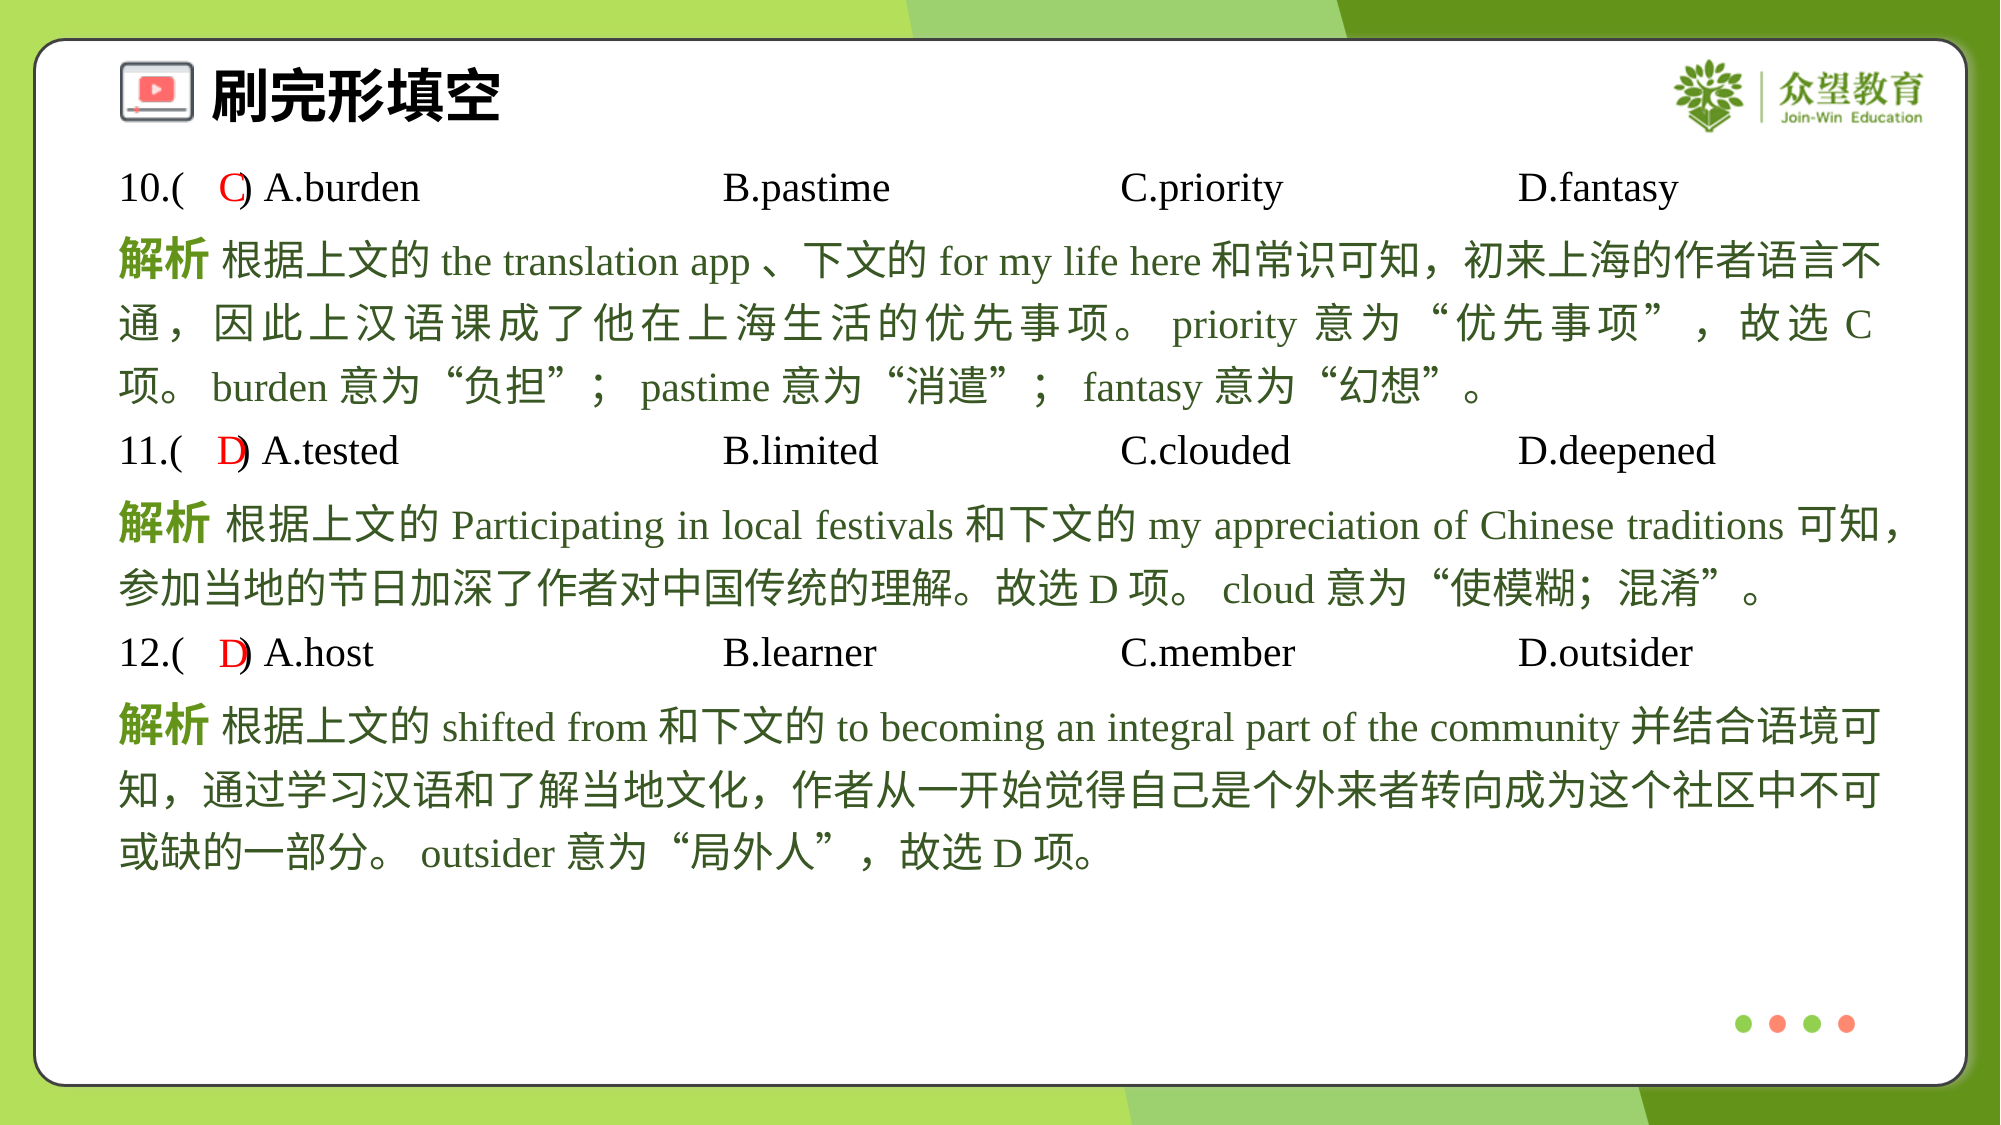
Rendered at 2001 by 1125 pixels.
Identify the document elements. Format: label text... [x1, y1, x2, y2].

text_box 10.( ) A.burden B.pastime C.priority D.fantasy [252, 146, 1883, 204]
text_box 解析 根据上文的the translation app、下文的for my life here和常识可知，初来上海的作者语言不通，因此上汉语课成了他在上海生活的优先事项。priority意为“优先事项”，故选C项。burden意为“负担”；pastime意为“消遣”；fantasy意为“幻想”。 [118, 215, 1883, 405]
picture [0, 0, 2000, 1125]
text_box 12.( ) A.host B.learner C.member D.outsider [254, 612, 1883, 670]
text_box C [213, 146, 252, 205]
text_box D [212, 410, 252, 469]
text_box 11.( ) A.tested B.limited C.clouded D.deepened [252, 410, 1883, 468]
text_box 10.( ) A.burden B.pastime C.priority D.fantasy [118, 146, 213, 204]
text_box 解析 根据上文的Participating in local festivals和下文的my appreciation of Chinese traditions可知，参加当地的节日加深了作者对中国传统的理解。故选D项。cloud意为“使模糊；混淆”。 [118, 480, 1883, 607]
text_box 12.( ) A.host B.learner C.member D.outsider [118, 612, 213, 670]
text_box D [213, 612, 254, 671]
text_box 11.( ) A.tested B.limited C.clouded D.deepened [118, 410, 212, 468]
text_box 解析 根据上文的shifted from和下文的to becoming an integral part of the community并结合语境可知，通过学习汉语和了解当地文化，作者从一开始觉得自己是个外来者转向成为这个社区中不可或缺的一部分。outsider意为“局外人”，故选D项。 [118, 682, 1883, 872]
